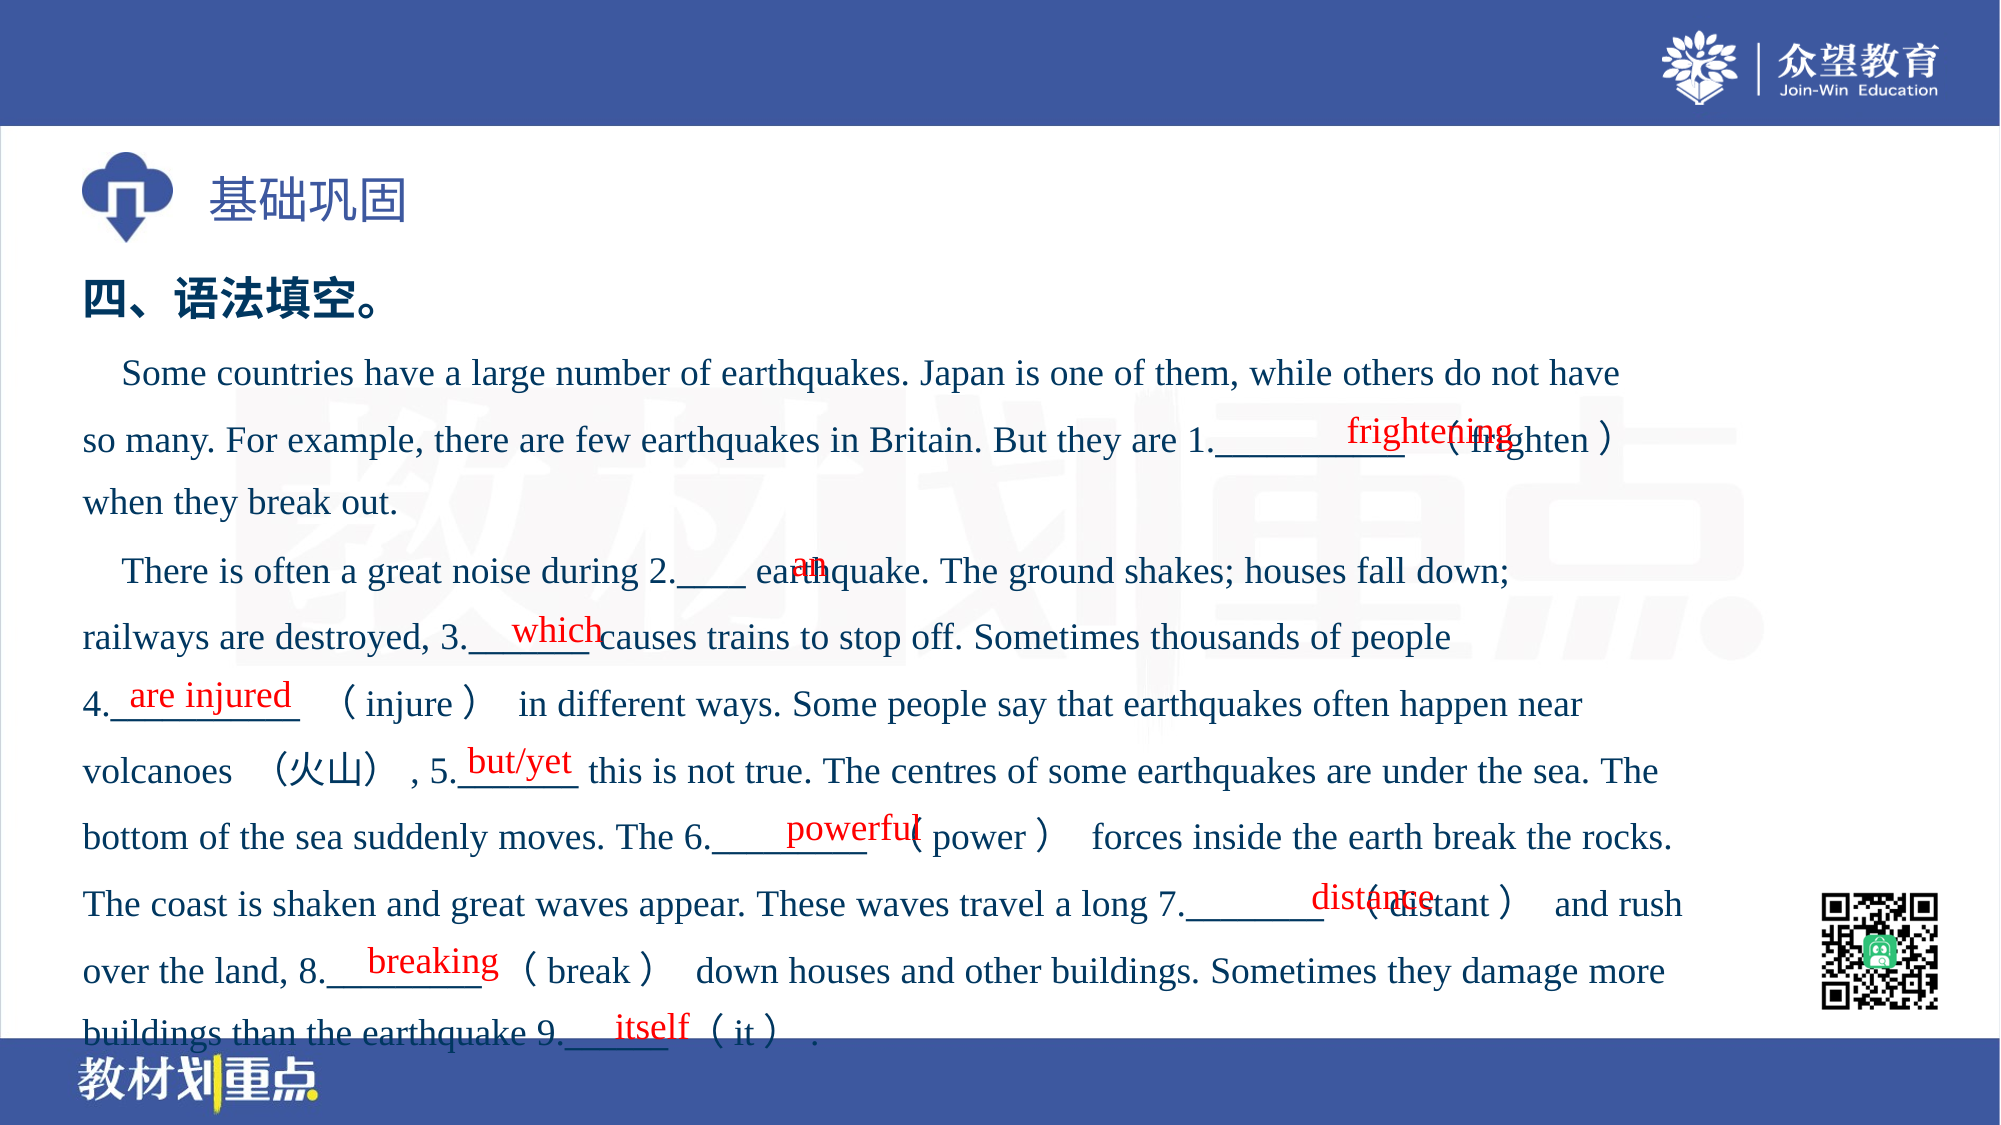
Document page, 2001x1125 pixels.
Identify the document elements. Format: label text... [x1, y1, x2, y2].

text_box breaking [354, 916, 513, 976]
text_box 四、语法填空。 [82, 247, 1817, 320]
text_box frightening [1333, 386, 1527, 445]
text_box distance [1297, 852, 1449, 911]
text_box Some countries have a large number of earthquakes. Japan is one of them, while others do not have so many. For example, there are few earthquakes in Britain. But they are 1.___________ （frighten） when they break out. [82, 326, 1817, 516]
picture [0, 0, 2000, 1125]
text_box which [498, 585, 617, 644]
text_box but/yet [454, 716, 586, 775]
text_box There is often a great noise during 2.____ earthquake. The ground shakes; houses fall down; railways are destroyed, 3._______ causes trains to stop off. Sometimes thousands of people 4.___________ （injure） in different ways. Some people say that earthquakes often happen near volcanoes （火山）, 5._______ this is not true. The centres of some earthquakes are under the sea. The bottom of the sea suddenly moves. The 6._________ （power） forces inside the earth break the rocks. The coast is shaken and great waves appear. These waves travel a long 7.________ （distant） and rush over the land, 8._________ （break） down houses and other buildings. Sometimes they damage more buildings than the earthquake 9.______ （it）. [82, 523, 1817, 1047]
text_box an [778, 518, 841, 578]
text_box are injured [111, 652, 310, 709]
text_box powerful [772, 783, 936, 842]
text_box itself [601, 982, 704, 1041]
